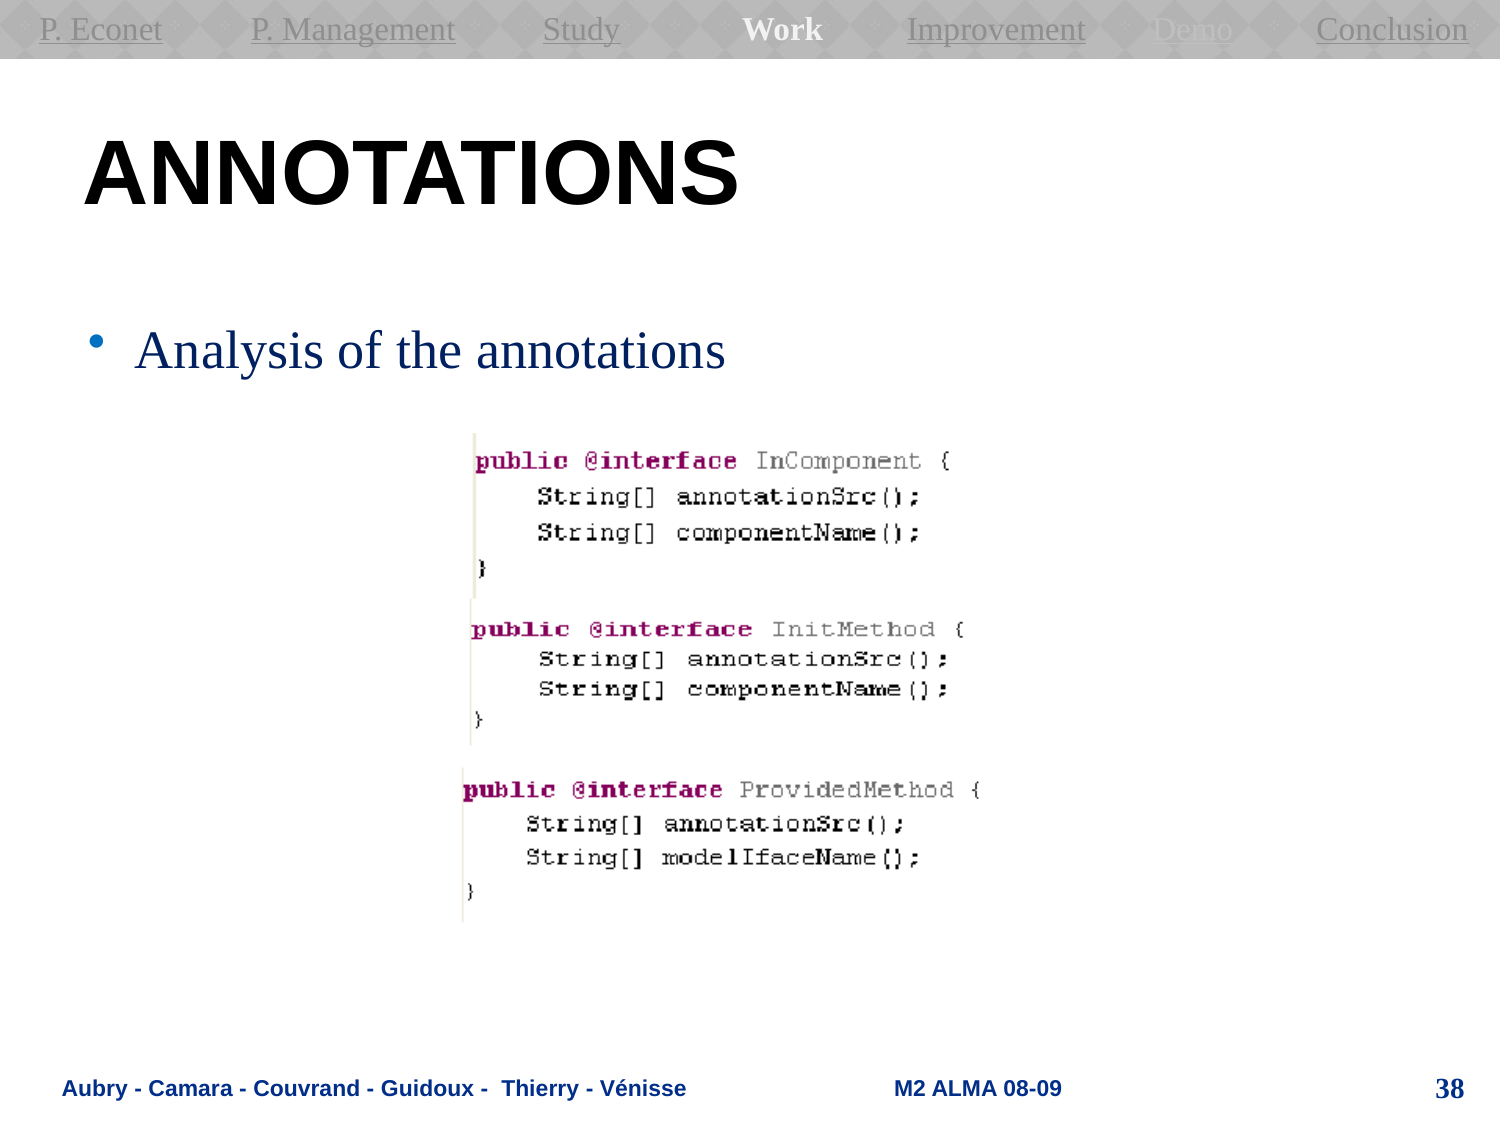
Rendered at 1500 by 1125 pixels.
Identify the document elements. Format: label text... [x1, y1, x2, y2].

slide_number 38 [1368, 1066, 1465, 1104]
picture [444, 433, 1035, 933]
title annotations [75, 105, 1263, 223]
footer Aubry - Camara - Couvrand - Guidoux - Thierry - Vénisse M2 ALMA 08-09 [46, 1066, 1231, 1102]
list Analysis of the annotations [75, 306, 1442, 1043]
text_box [22, 0, 1486, 56]
